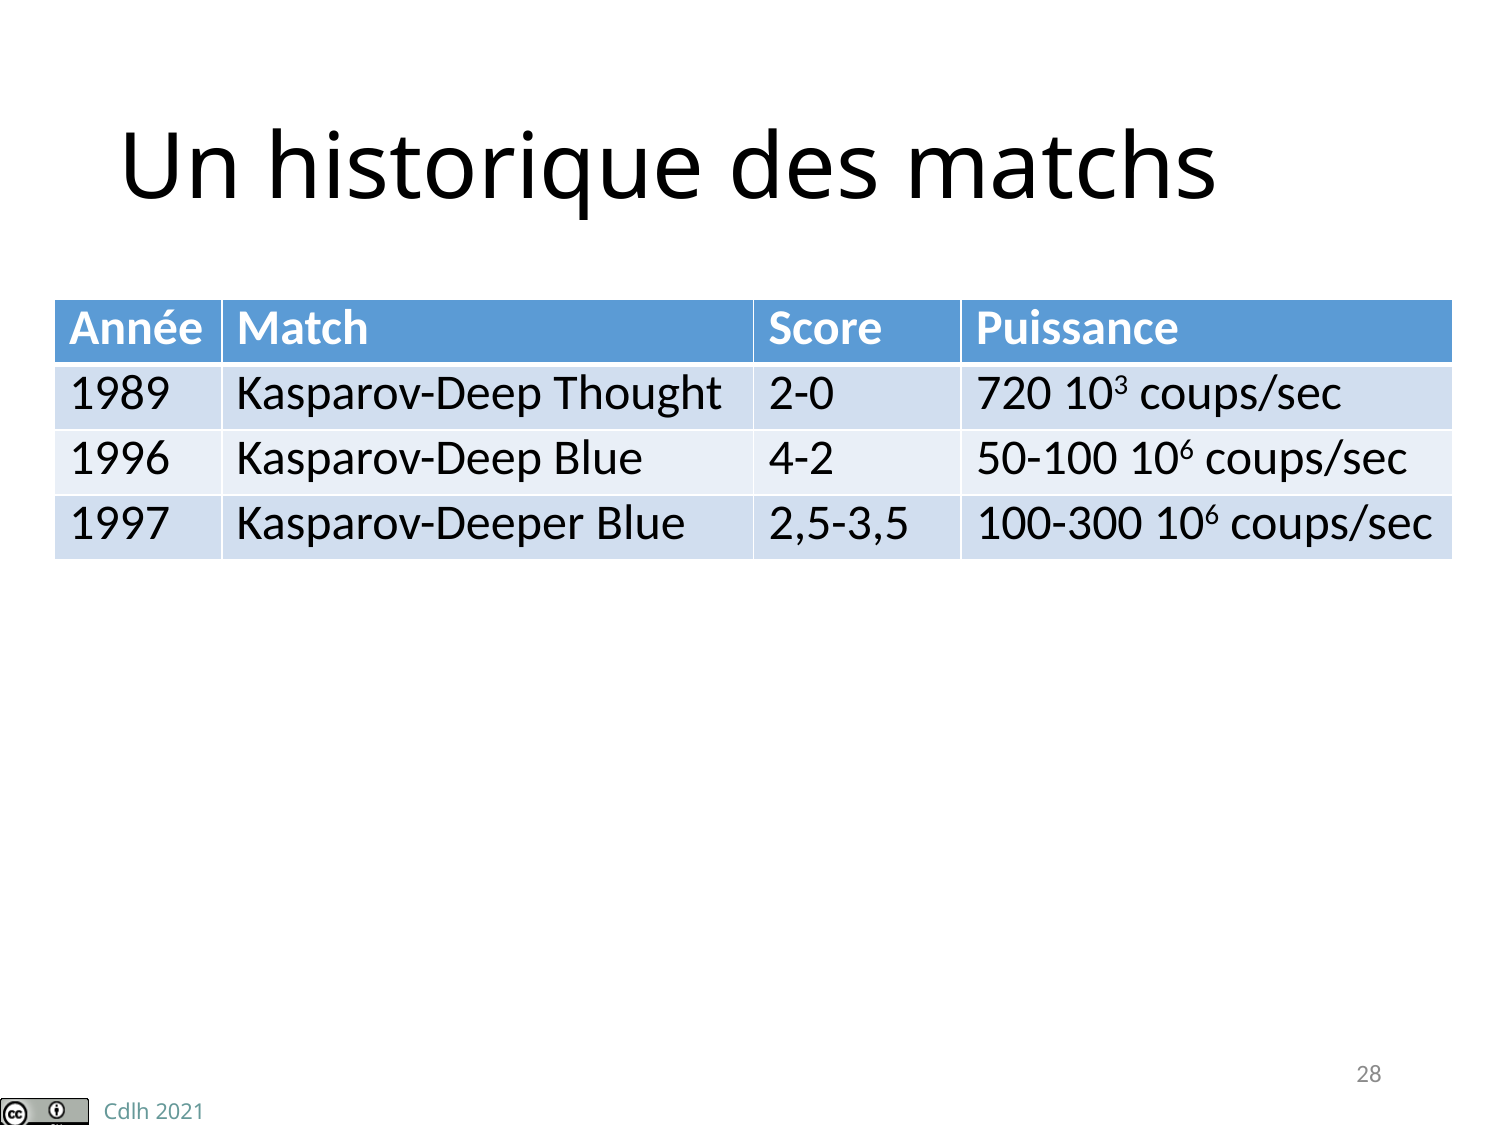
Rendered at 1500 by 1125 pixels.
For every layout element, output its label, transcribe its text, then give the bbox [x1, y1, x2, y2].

table_cell Kasparov-Deep Thought [223, 367, 753, 429]
table_cell Kasparov-Deeper Blue [223, 496, 753, 559]
table_cell 50-100 106 coups/sec [962, 431, 1452, 494]
title Un historique des matchs [103, 59, 1397, 278]
picture [0, 1098, 89, 1125]
table_cell 2,5-3,5 [754, 496, 960, 559]
table_header Match [223, 300, 753, 362]
table_cell 1989 [55, 367, 221, 429]
table_cell 720 103 coups/sec [962, 367, 1452, 429]
slide_number 28 [1059, 1042, 1397, 1103]
table_header Puissance [962, 300, 1452, 362]
table_cell 4-2 [754, 431, 960, 494]
table_cell 1997 [55, 496, 221, 559]
table_header Score [754, 300, 960, 362]
table_header Année [55, 300, 221, 362]
table_cell Kasparov-Deep Blue [223, 431, 753, 494]
table_cell 1996 [55, 431, 221, 494]
table_cell 2-0 [754, 367, 960, 429]
table_cell 100-300 106 coups/sec [962, 496, 1452, 559]
